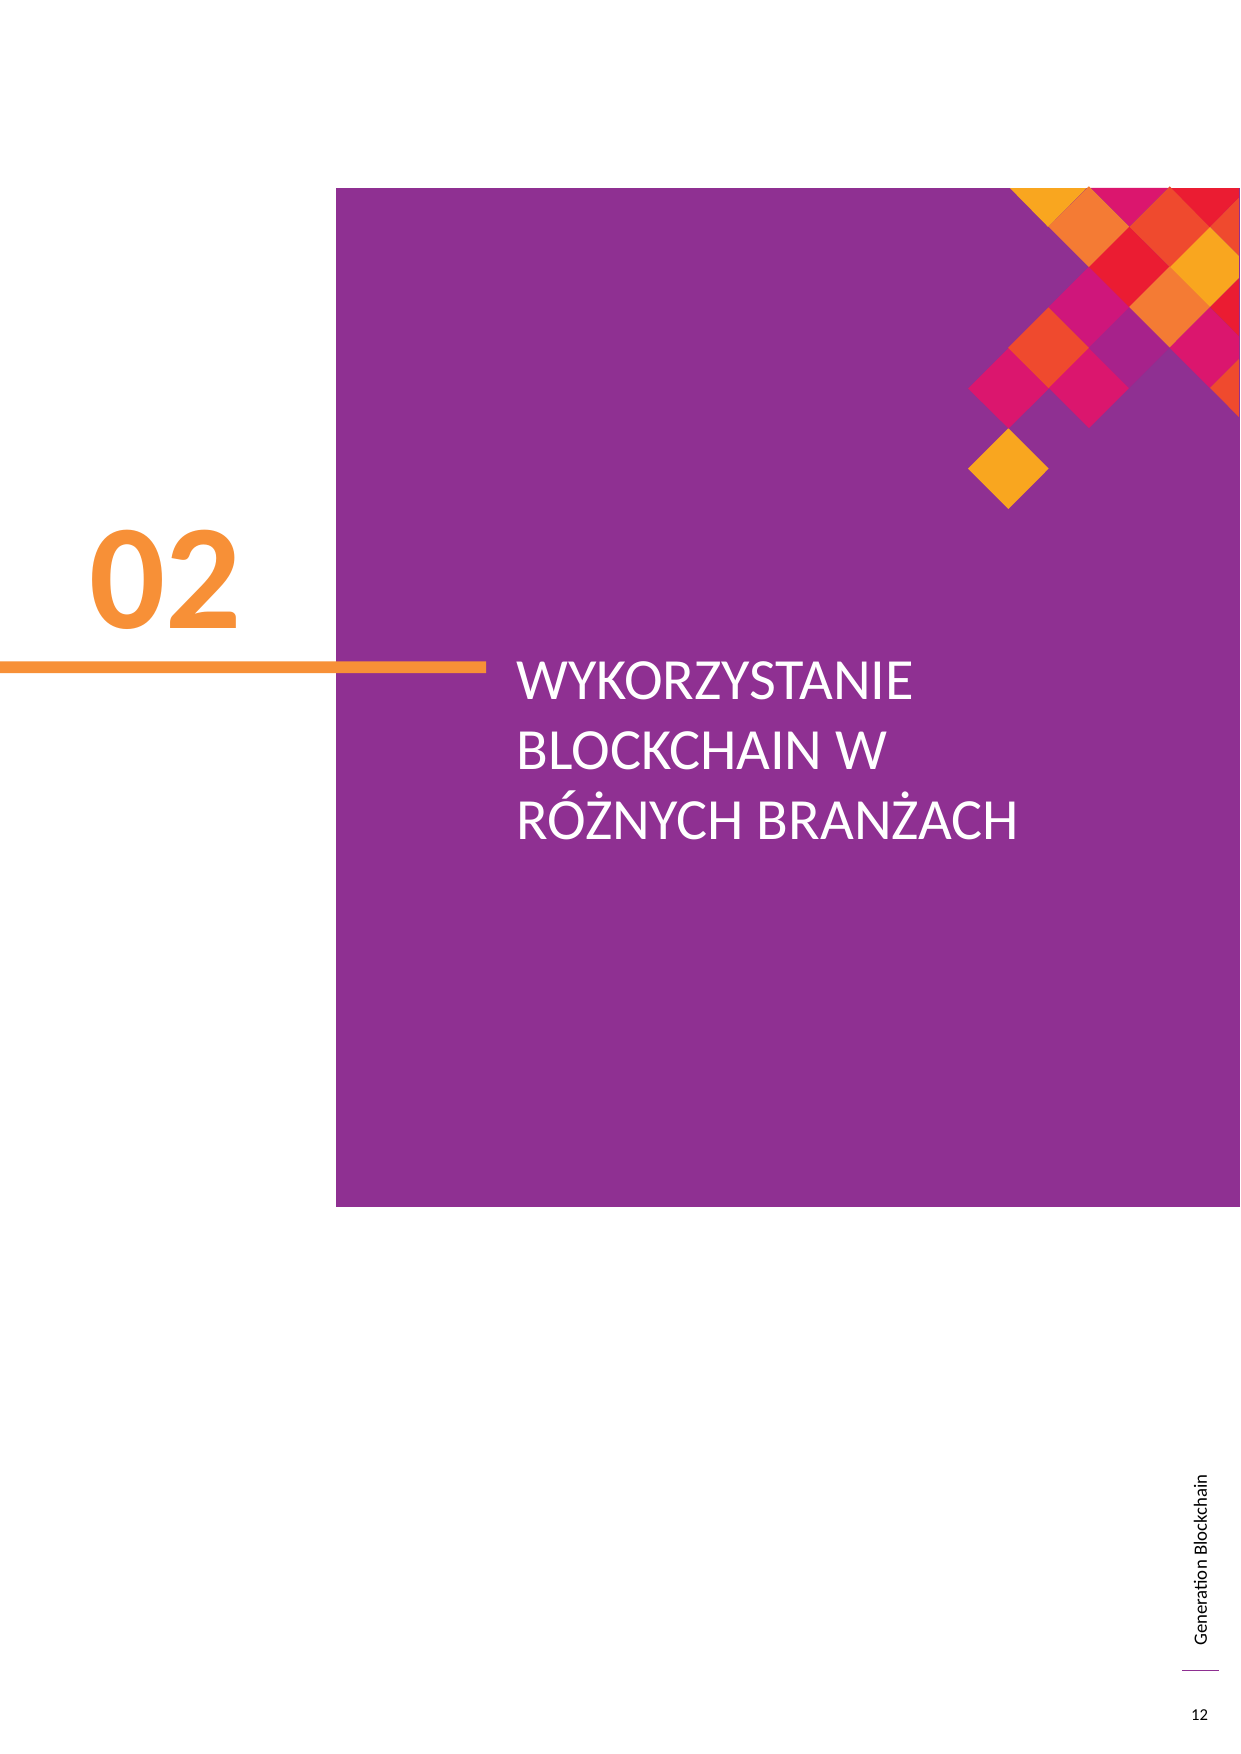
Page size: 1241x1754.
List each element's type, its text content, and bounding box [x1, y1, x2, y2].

list WYKORZYSTANIE BLOCKCHAIN W RÓŻNYCH BRANŻACH [501, 634, 1074, 813]
slide_number 12 [1170, 1692, 1229, 1736]
list 02 [74, 471, 375, 727]
